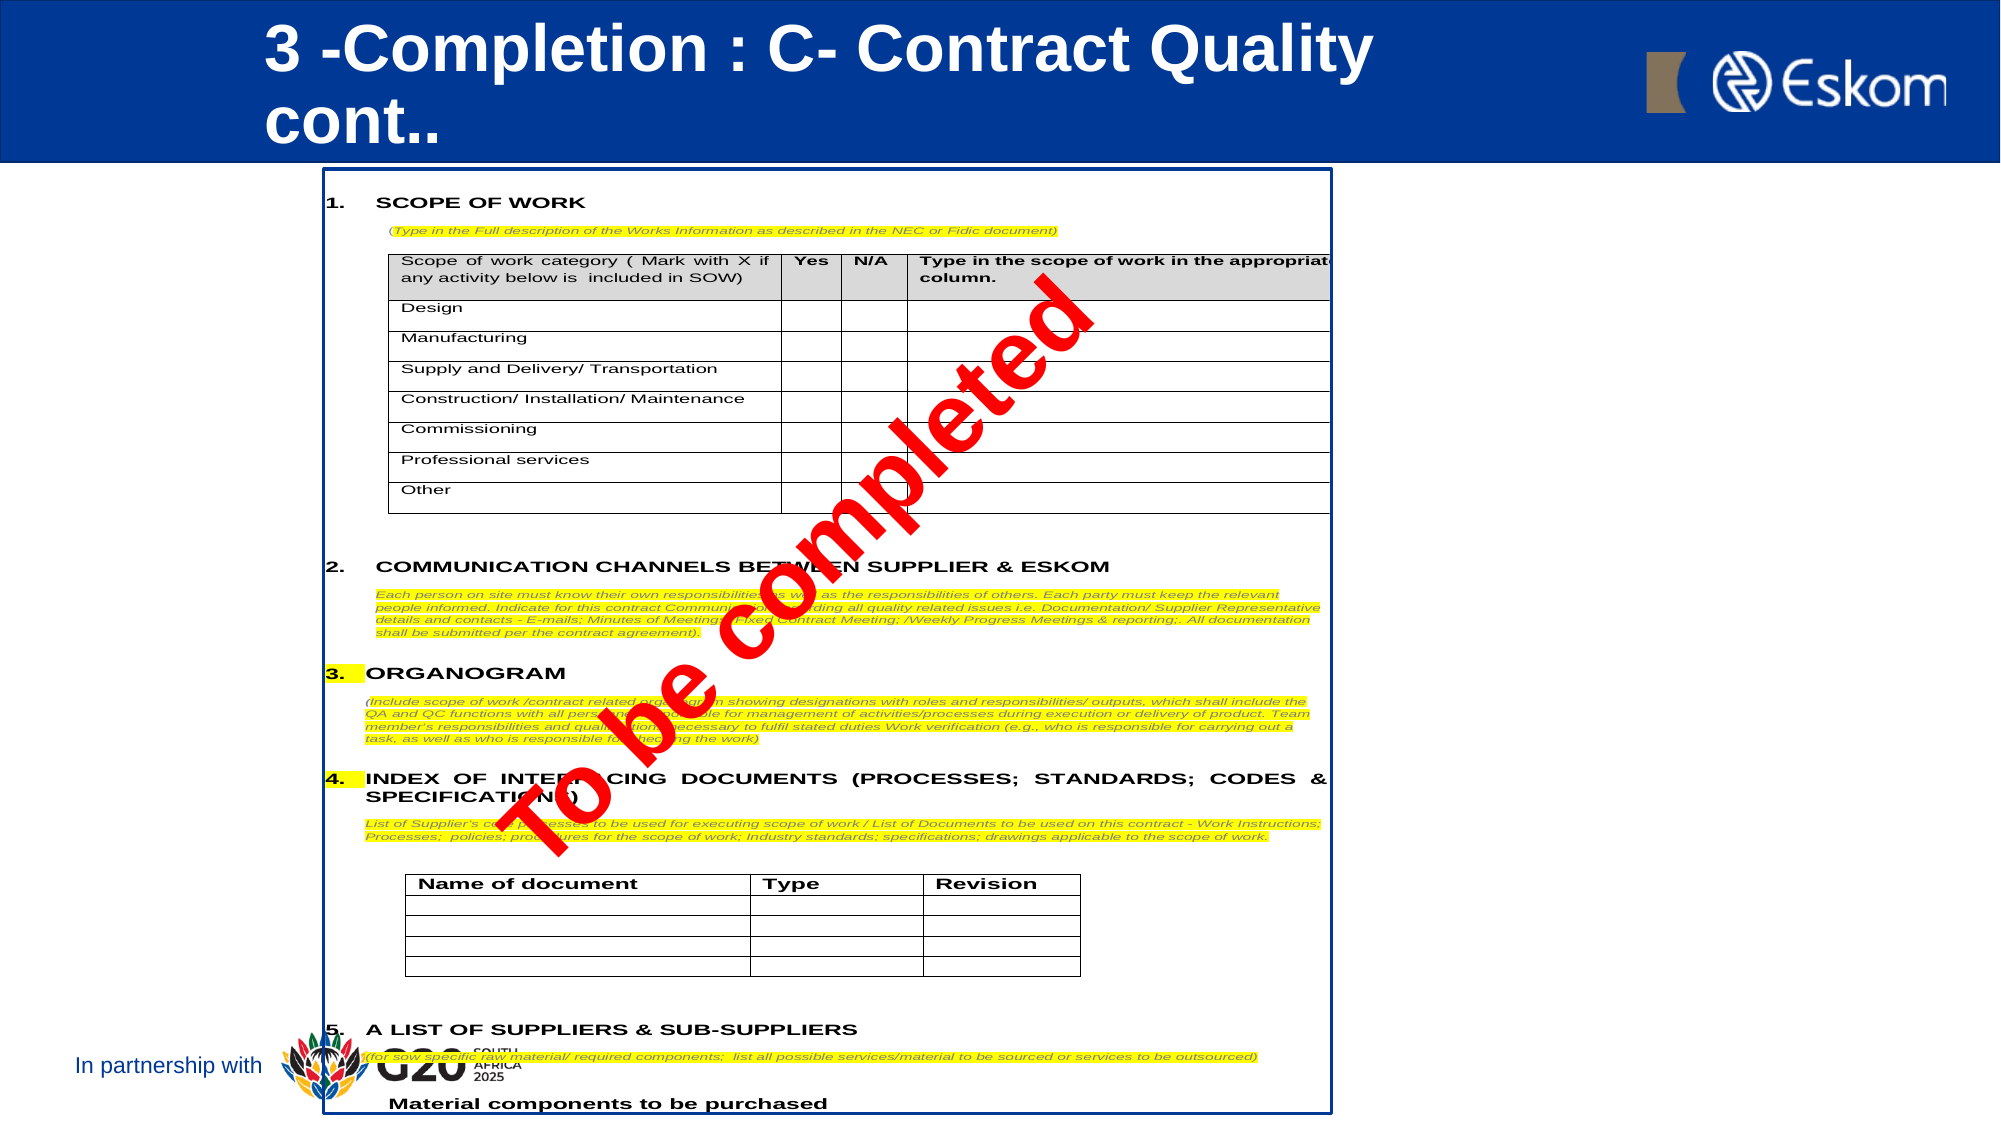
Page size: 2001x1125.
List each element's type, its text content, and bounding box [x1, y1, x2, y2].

picture [280, 1029, 322, 1100]
picture [325, 170, 1330, 1113]
title 3 -Completion : C- Contract Quality cont.. [249, 19, 1473, 153]
text_box To be completed [1095, 66, 1295, 170]
